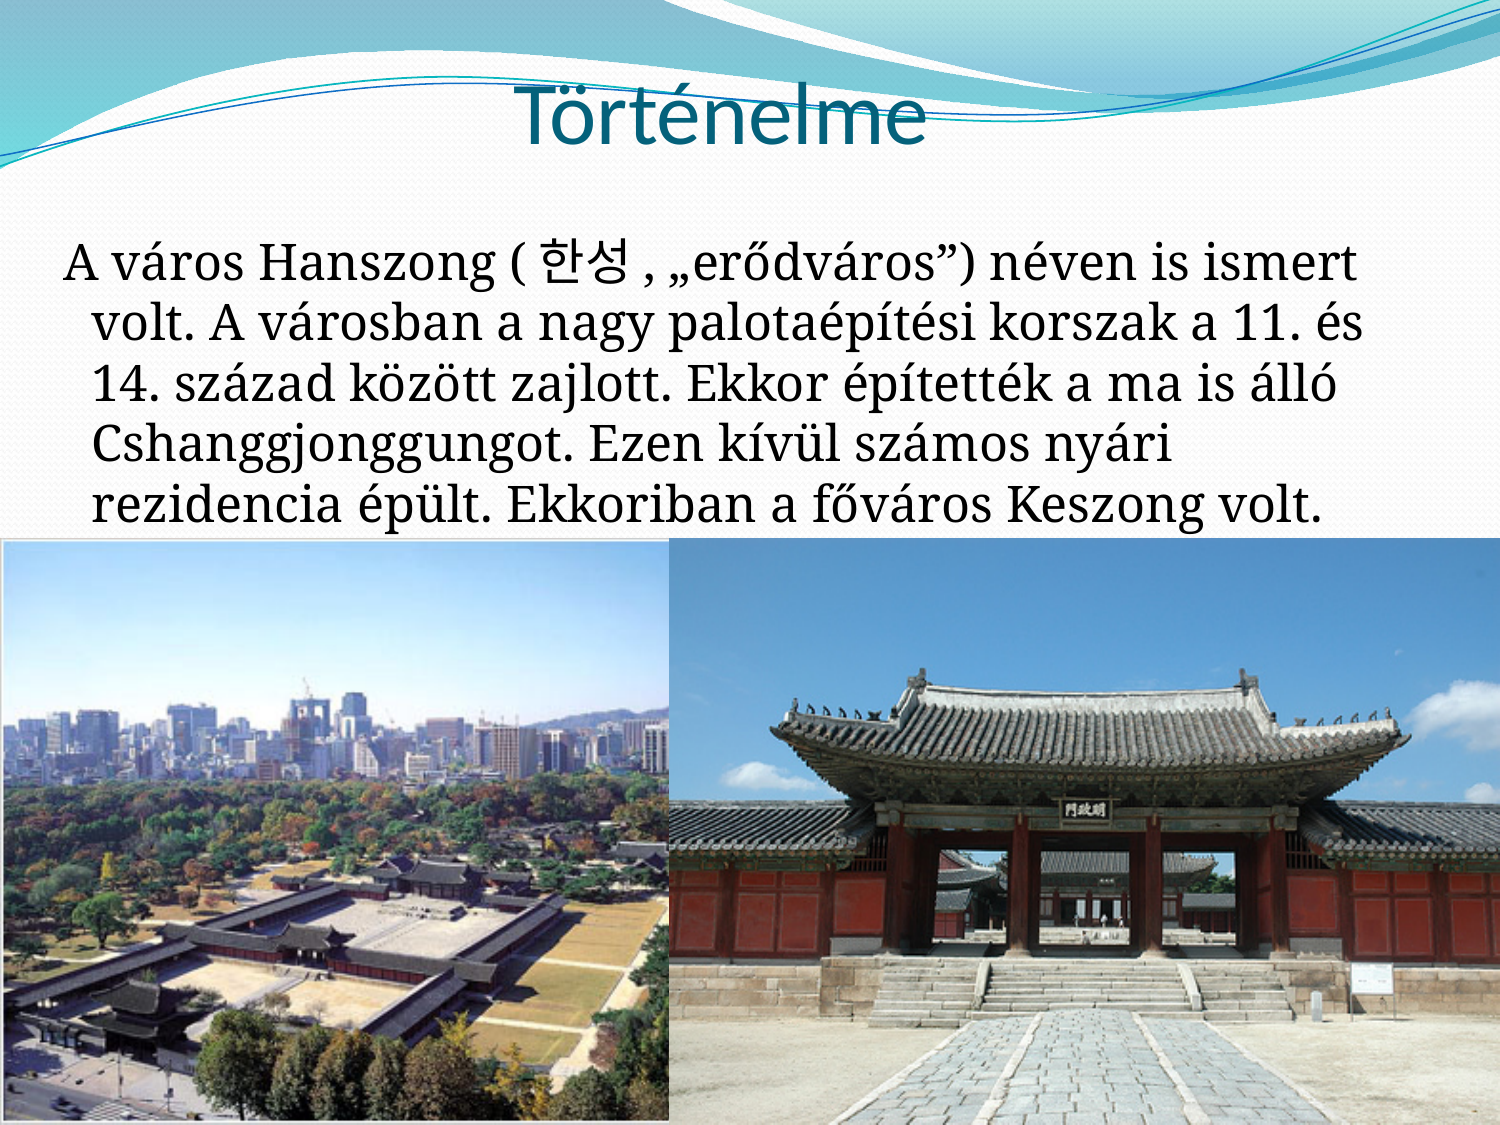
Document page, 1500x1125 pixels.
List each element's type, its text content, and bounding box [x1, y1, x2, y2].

list A város Hanszong (한성, „erődváros”) néven is ismert volt. A városban a nagy palotaépítési korszak a 11. és 14. század között zajlott. Ekkor építették a ma is álló Cshanggjonggungot. Ezen kívül számos nyári rezidencia épült. Ekkoriban a főváros Keszong volt. [35, 222, 1386, 538]
picture [0, 538, 1500, 1125]
title Történelme [46, 46, 1397, 163]
